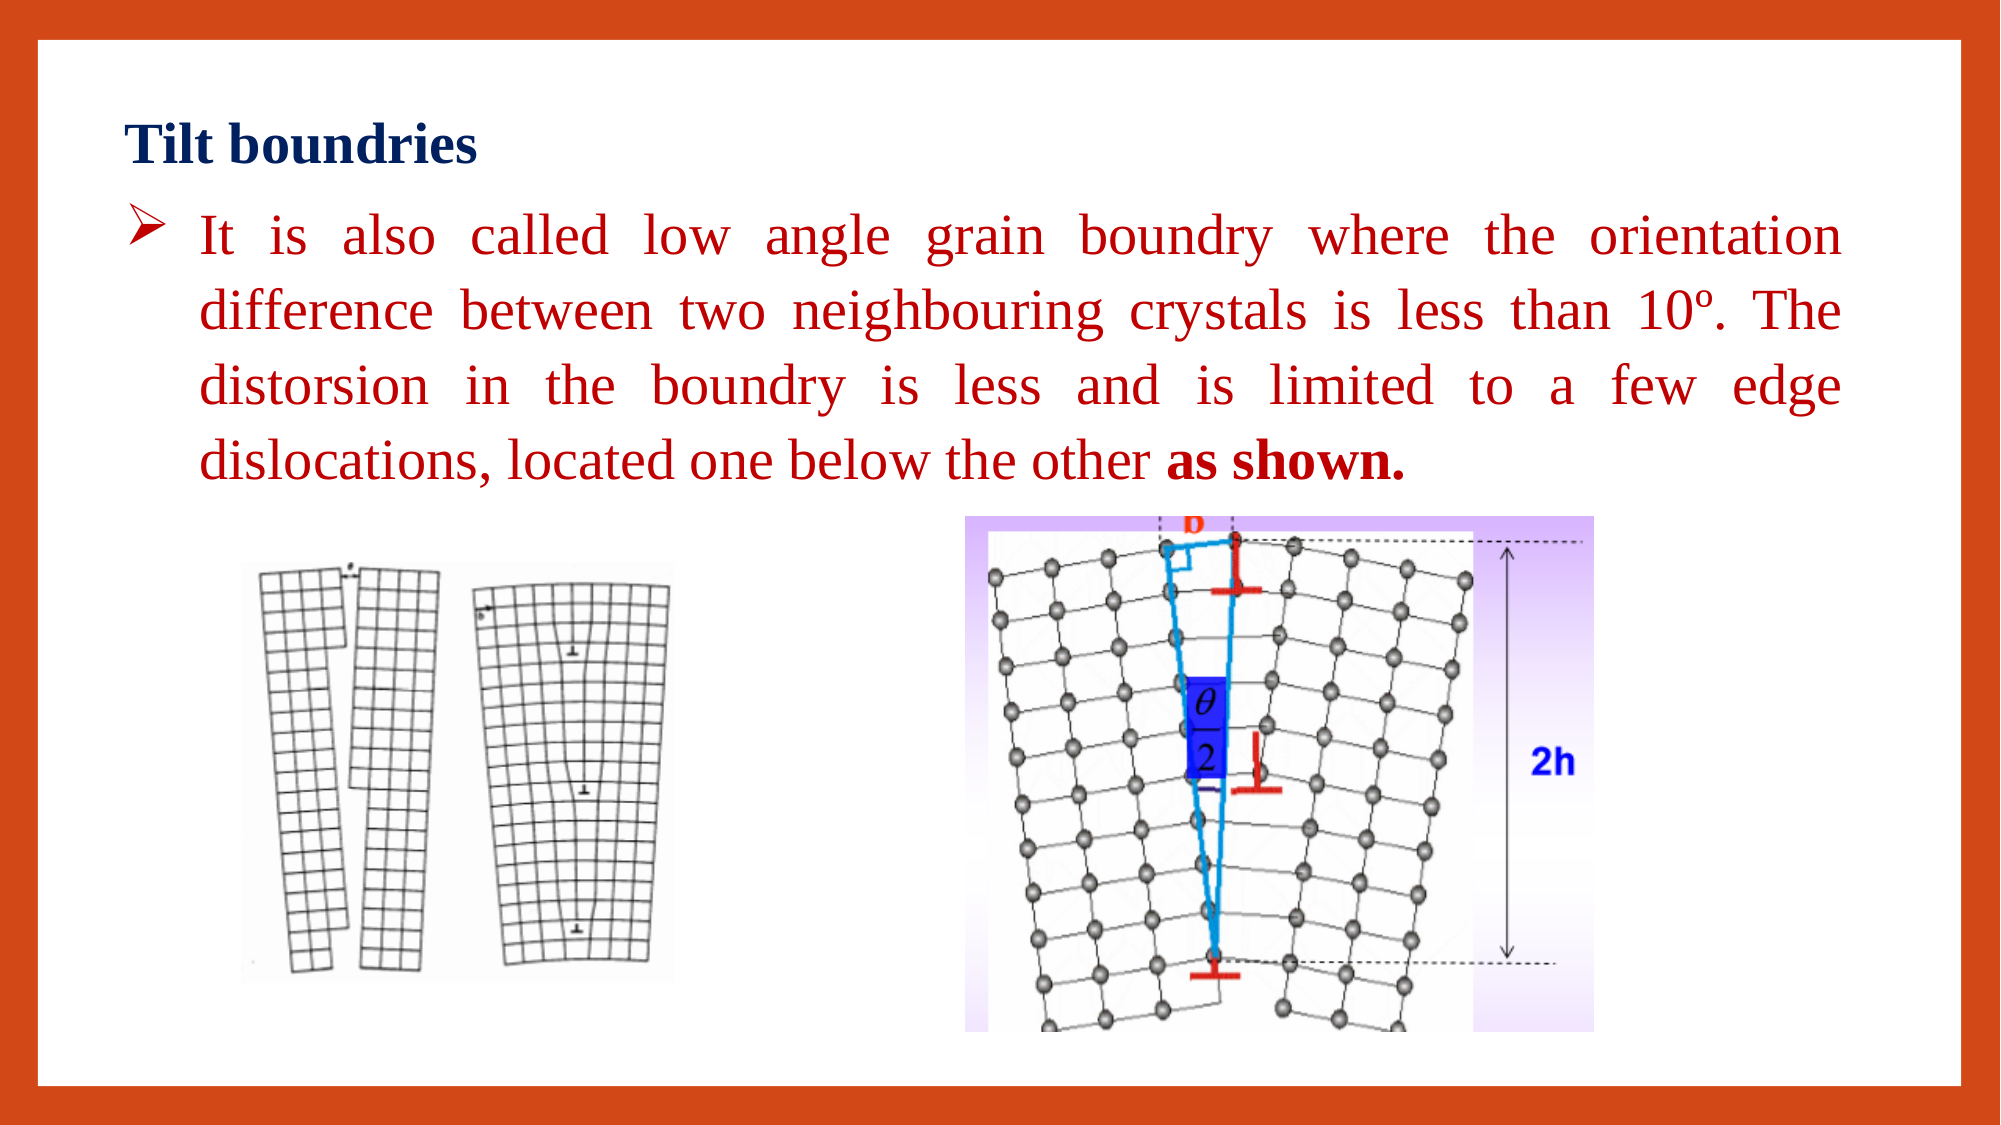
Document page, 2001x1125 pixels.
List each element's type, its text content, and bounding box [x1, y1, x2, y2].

picture [240, 562, 675, 984]
picture [964, 516, 1594, 1033]
text_box Tilt boundries It is also called low angle grain boundry where the orientation difference between two neighbouring crystals is less than 10º. The distorsion in the boundry is less and is limited to a few edge dislocations, located one below the other as shown. [72, 92, 1859, 499]
